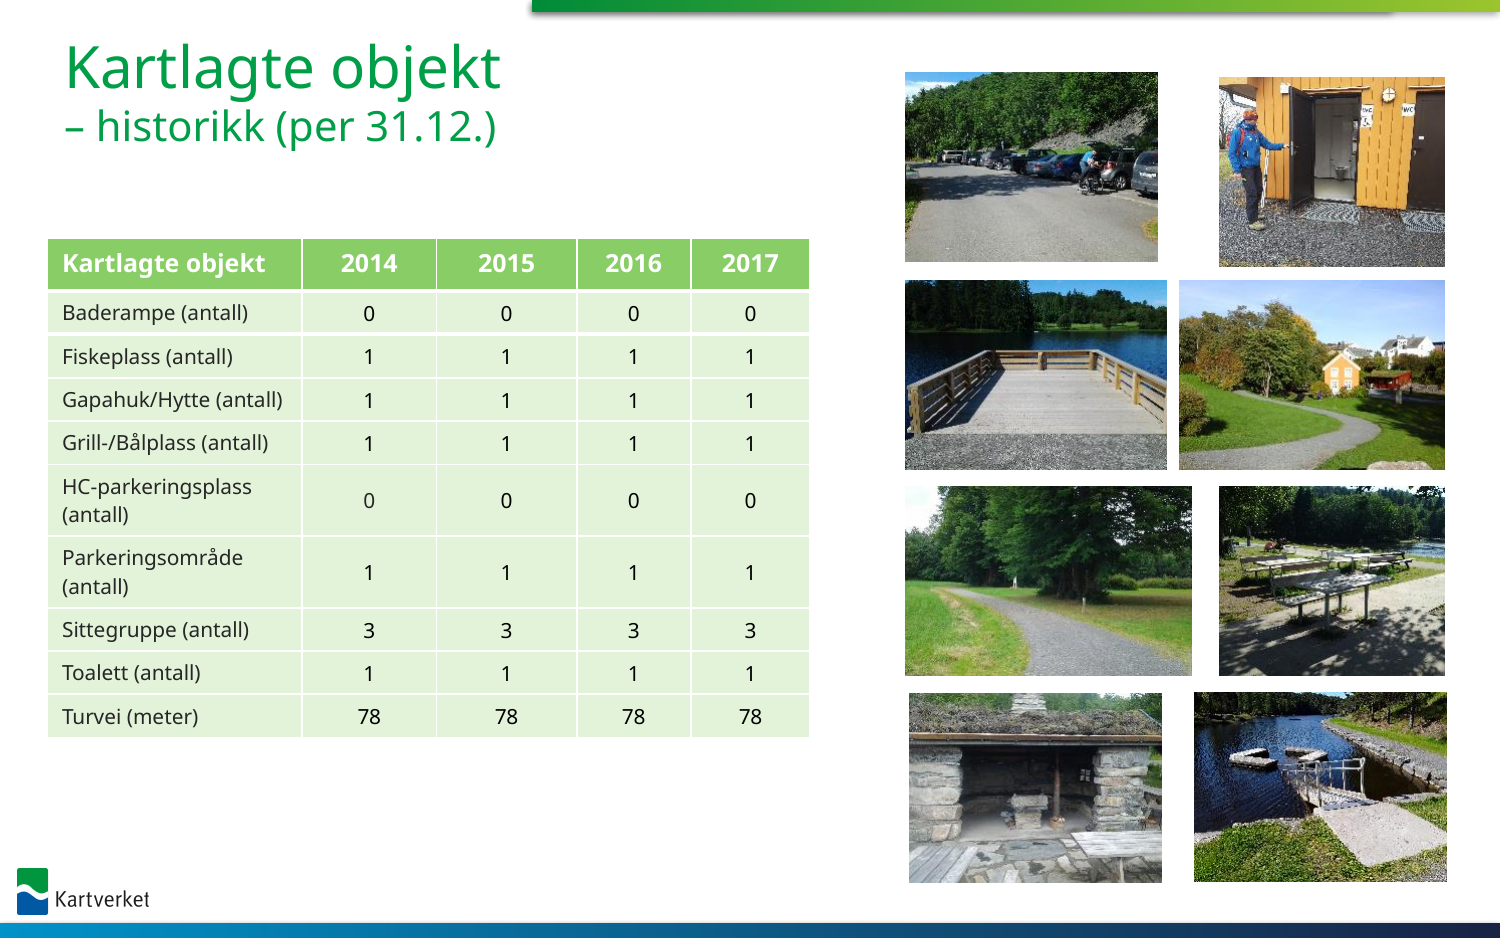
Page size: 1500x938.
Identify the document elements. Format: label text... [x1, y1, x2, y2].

table_cell 1 [692, 336, 809, 377]
table_cell 1 [437, 652, 576, 693]
table_header 2015 [437, 239, 576, 289]
table_cell 0 [578, 465, 690, 535]
table_cell 1 [437, 422, 576, 464]
table_cell 1 [303, 652, 436, 693]
table_cell Sittegruppe (antall) [48, 609, 301, 650]
table_cell 78 [437, 695, 576, 737]
table_cell 1 [303, 379, 436, 420]
picture [905, 72, 1158, 262]
table_cell 0 [578, 293, 690, 332]
table_header 2016 [578, 239, 690, 289]
table_cell 0 [437, 293, 576, 332]
table_cell 1 [578, 422, 690, 464]
table_header 2014 [303, 239, 436, 289]
table_cell Fiskeplass (antall) [48, 336, 301, 377]
table_cell 78 [303, 695, 436, 737]
table_cell Turvei (meter) [48, 695, 301, 737]
table_cell Baderampe (antall) [48, 293, 301, 332]
table_cell 0 [692, 293, 809, 332]
table_cell 1 [692, 652, 809, 693]
table_cell 3 [437, 609, 576, 650]
table_cell 1 [578, 336, 690, 377]
picture [1194, 692, 1448, 882]
table_cell 1 [303, 336, 436, 377]
table_cell 78 [578, 695, 690, 737]
table_cell 1 [578, 652, 690, 693]
picture [1179, 280, 1445, 470]
table_cell 1 [692, 422, 809, 464]
table_cell 1 [303, 537, 436, 607]
picture [1219, 77, 1445, 267]
table_cell HC-parkeringsplass (antall) [48, 465, 301, 535]
table_cell 1 [437, 537, 576, 607]
table_cell 1 [692, 379, 809, 420]
table_cell 0 [437, 465, 576, 535]
table_cell Toalett (antall) [48, 652, 301, 693]
text_box Kartlagte objekt – historikk (per 31.12.) [49, 14, 1431, 158]
table_cell 1 [437, 336, 576, 377]
table_cell 3 [692, 609, 809, 650]
picture [905, 280, 1167, 470]
picture [909, 693, 1163, 884]
table_cell 1 [692, 537, 809, 607]
table_cell 1 [437, 379, 576, 420]
table_cell 0 [692, 465, 809, 535]
table_cell 3 [303, 609, 436, 650]
table_cell Parkeringsområde (antall) [48, 537, 301, 607]
picture [1219, 486, 1445, 676]
table_cell 1 [303, 422, 436, 464]
table_cell 1 [578, 537, 690, 607]
table_cell 78 [692, 695, 809, 737]
table_header Kartlagte objekt [48, 239, 301, 289]
table_header 2017 [692, 239, 809, 289]
table_cell 0 [303, 293, 436, 332]
table_cell Grill-/Bålplass (antall) [48, 422, 301, 464]
table_cell 0 [303, 465, 436, 535]
table_cell 3 [578, 609, 690, 650]
table_cell Gapahuk/Hytte (antall) [48, 379, 301, 420]
picture [905, 486, 1193, 676]
table_cell 1 [578, 379, 690, 420]
